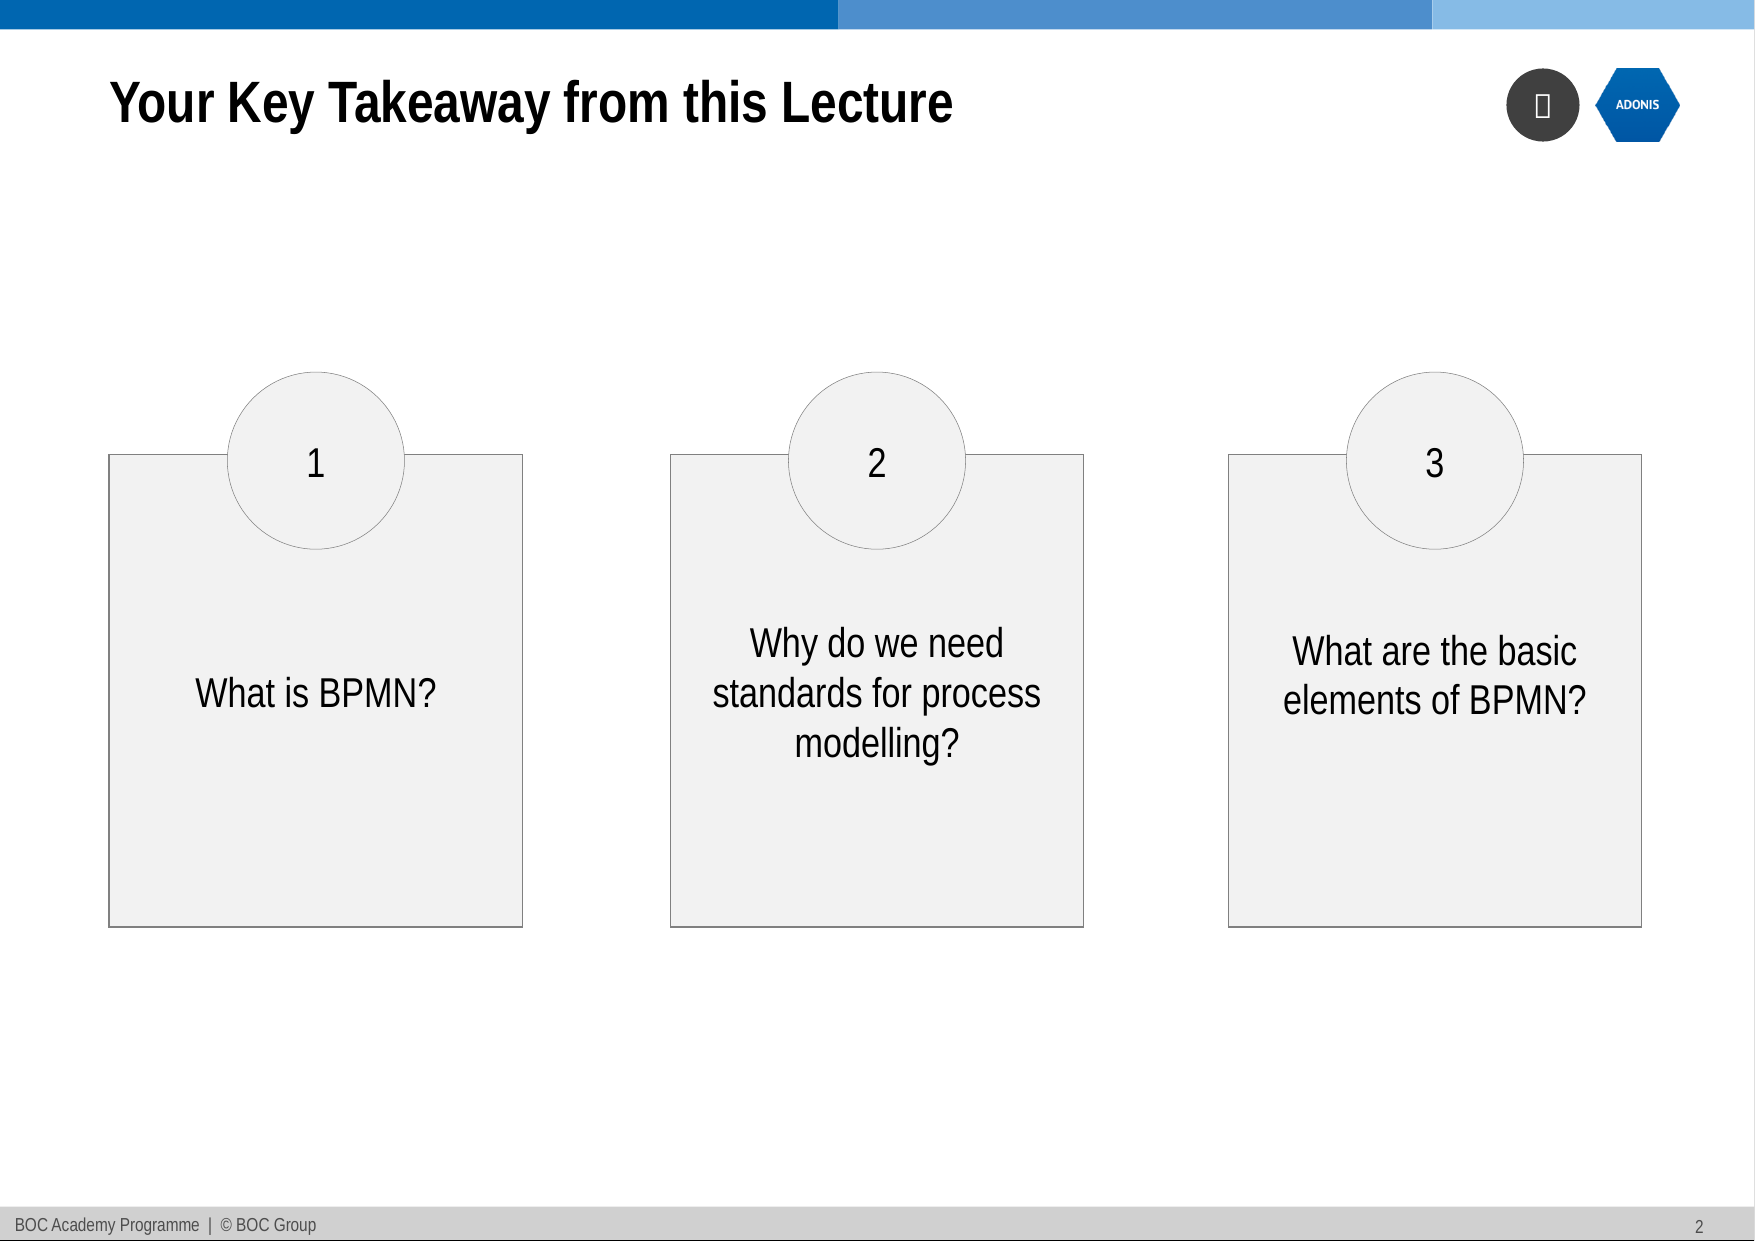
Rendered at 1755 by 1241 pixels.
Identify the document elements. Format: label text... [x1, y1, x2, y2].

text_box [670, 371, 1084, 928]
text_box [108, 371, 523, 928]
picture [1595, 68, 1680, 142]
title Your Key Takeaway from this Lecture [109, 55, 1595, 156]
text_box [1228, 371, 1642, 928]
